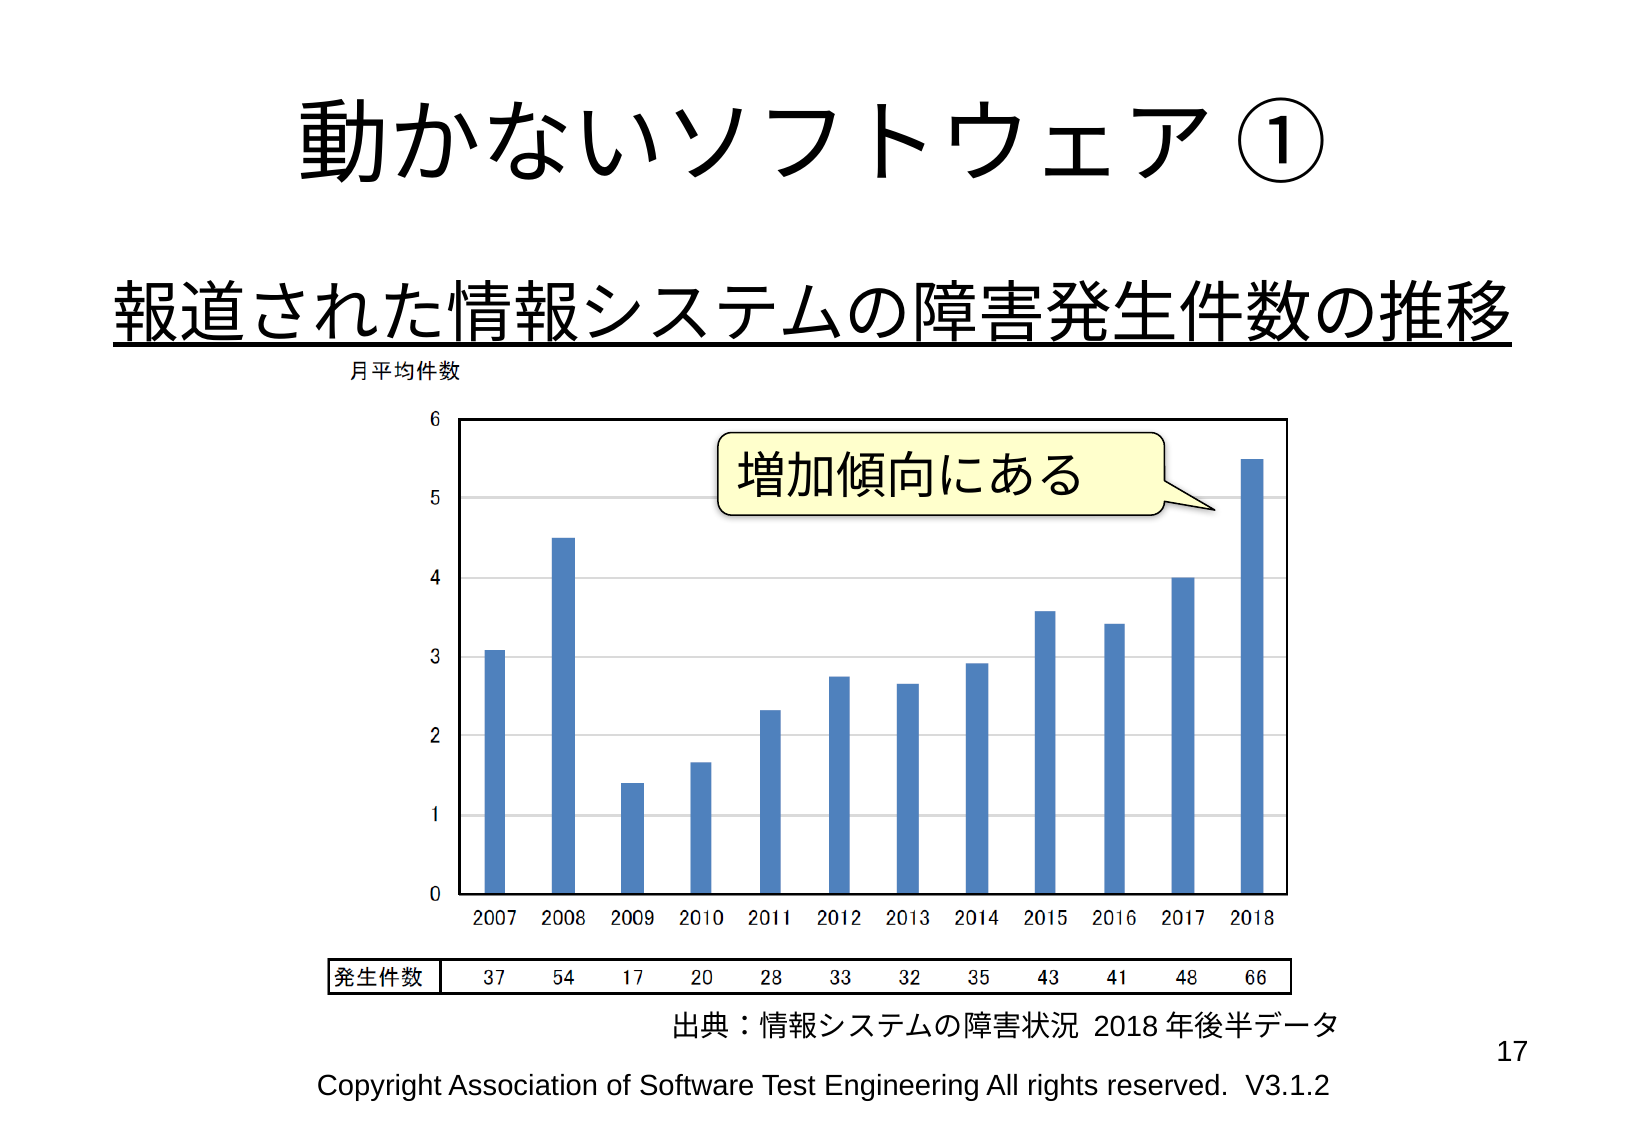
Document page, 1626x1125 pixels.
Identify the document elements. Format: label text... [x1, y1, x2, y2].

list 報道された情報システムの障害発生件数の推移 [80, 262, 1544, 1006]
title 動かないソフトウェア ① [80, 44, 1544, 233]
slide_number 17 [1164, 1024, 1544, 1103]
text_box 出典：情報システムの障害状況 2018年後半データ [102, 999, 1356, 1050]
picture [306, 345, 1319, 1009]
footer Copyright Association of Software Test Engineering All rights reserved. V3.1.2 [233, 1058, 1416, 1103]
